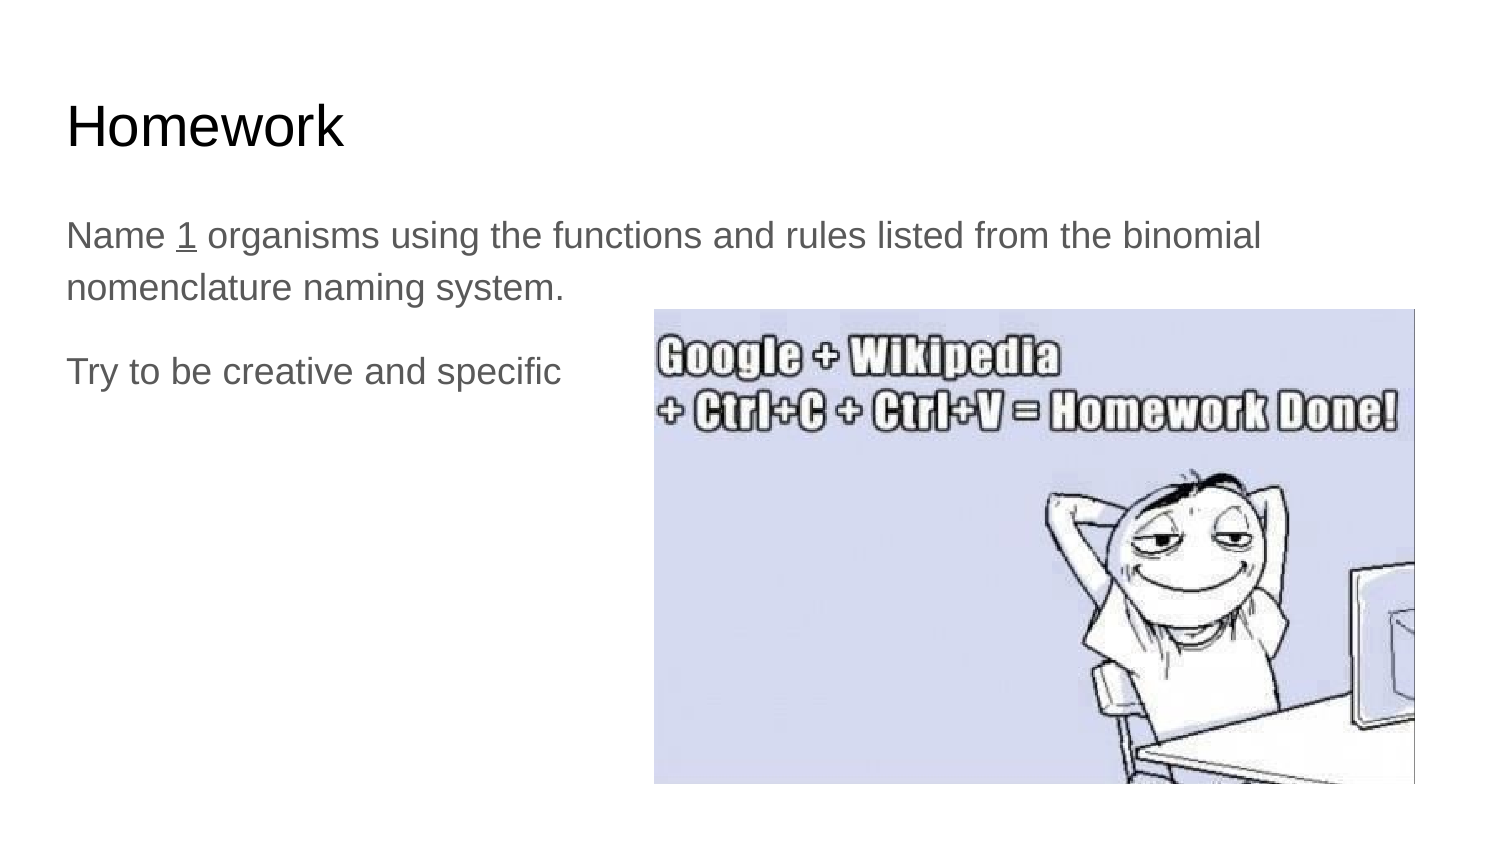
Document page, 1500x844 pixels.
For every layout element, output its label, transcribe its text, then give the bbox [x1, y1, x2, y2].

list Name 1 organisms using the functions and rules listed from the binomial nomenclature naming system. Try to be creative and specific [51, 189, 1449, 750]
title Homework [51, 72, 1449, 167]
picture [654, 309, 1415, 784]
